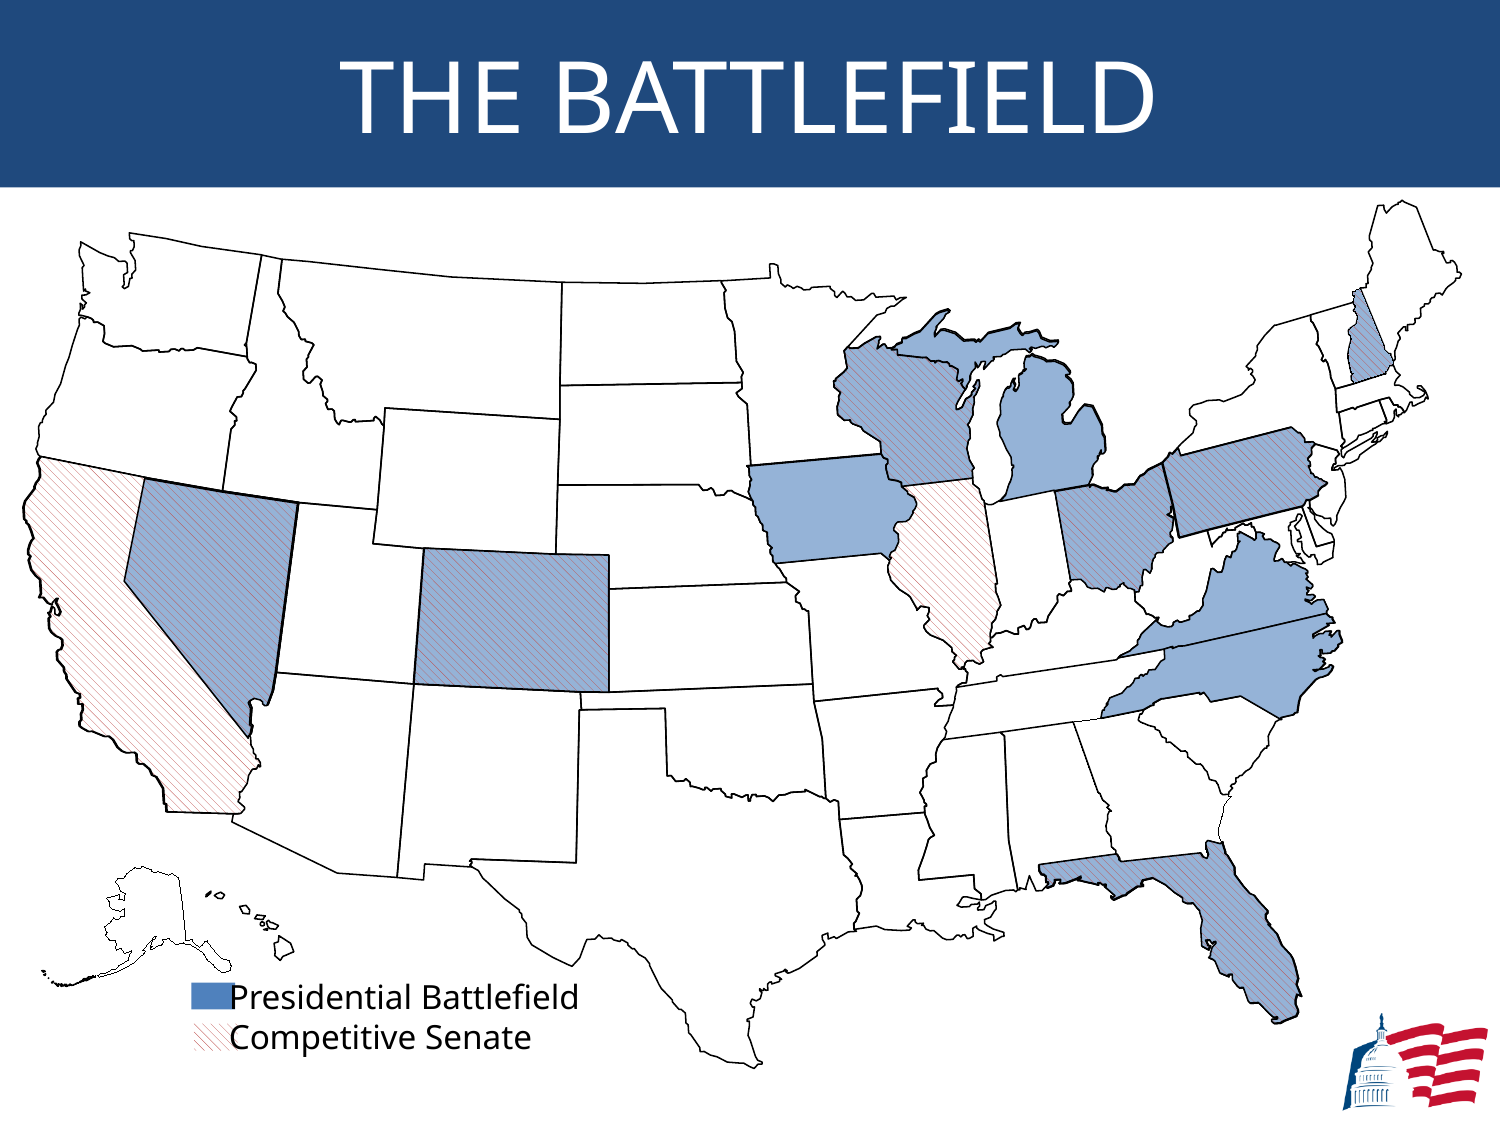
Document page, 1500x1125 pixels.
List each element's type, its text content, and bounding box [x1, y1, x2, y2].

text_box [1039, 840, 1301, 1024]
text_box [46, 869, 296, 1000]
text_box [1347, 287, 1394, 384]
text_box [1361, 200, 1462, 361]
text_box [1058, 463, 1174, 593]
text_box [1302, 501, 1335, 547]
text_box [24, 456, 261, 814]
text_box [1139, 693, 1280, 794]
text_box [839, 813, 1005, 941]
text_box [957, 580, 1156, 688]
text_box [560, 280, 742, 385]
text_box [581, 684, 825, 800]
text_box [721, 263, 907, 465]
text_box [374, 407, 559, 554]
text_box [35, 316, 257, 490]
title The Battlefield [0, 0, 1500, 188]
text_box [277, 259, 561, 426]
text_box [1338, 401, 1386, 449]
text_box [609, 582, 812, 692]
text_box [1310, 302, 1357, 389]
text_box [223, 255, 383, 509]
text_box Presidential Battlefield Competitive Senate [213, 968, 596, 1064]
text_box [397, 684, 582, 880]
text_box [1134, 507, 1256, 626]
text_box [746, 454, 912, 564]
text_box [1000, 721, 1115, 891]
text_box [1178, 315, 1388, 470]
text_box [231, 672, 413, 878]
text_box [833, 336, 887, 459]
text_box [471, 708, 861, 1069]
text_box [1073, 710, 1232, 861]
text_box [78, 232, 262, 356]
text_box [413, 548, 609, 693]
text_box [1308, 444, 1346, 527]
text_box [124, 478, 298, 739]
text_box [277, 502, 423, 683]
text_box [775, 554, 968, 706]
text_box [887, 511, 1001, 670]
text_box [189, 1008, 213, 1012]
text_box [557, 382, 751, 499]
text_box [1100, 613, 1342, 720]
text_box [919, 732, 1018, 900]
text_box [1118, 531, 1329, 658]
text_box [192, 1022, 213, 1053]
text_box [555, 484, 786, 588]
text_box [1335, 366, 1429, 413]
text_box [1378, 397, 1405, 424]
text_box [893, 307, 1103, 502]
text_box [813, 688, 954, 820]
text_box [1208, 508, 1335, 565]
text_box [986, 511, 1071, 637]
picture [1325, 1012, 1494, 1112]
text_box [1162, 427, 1328, 538]
